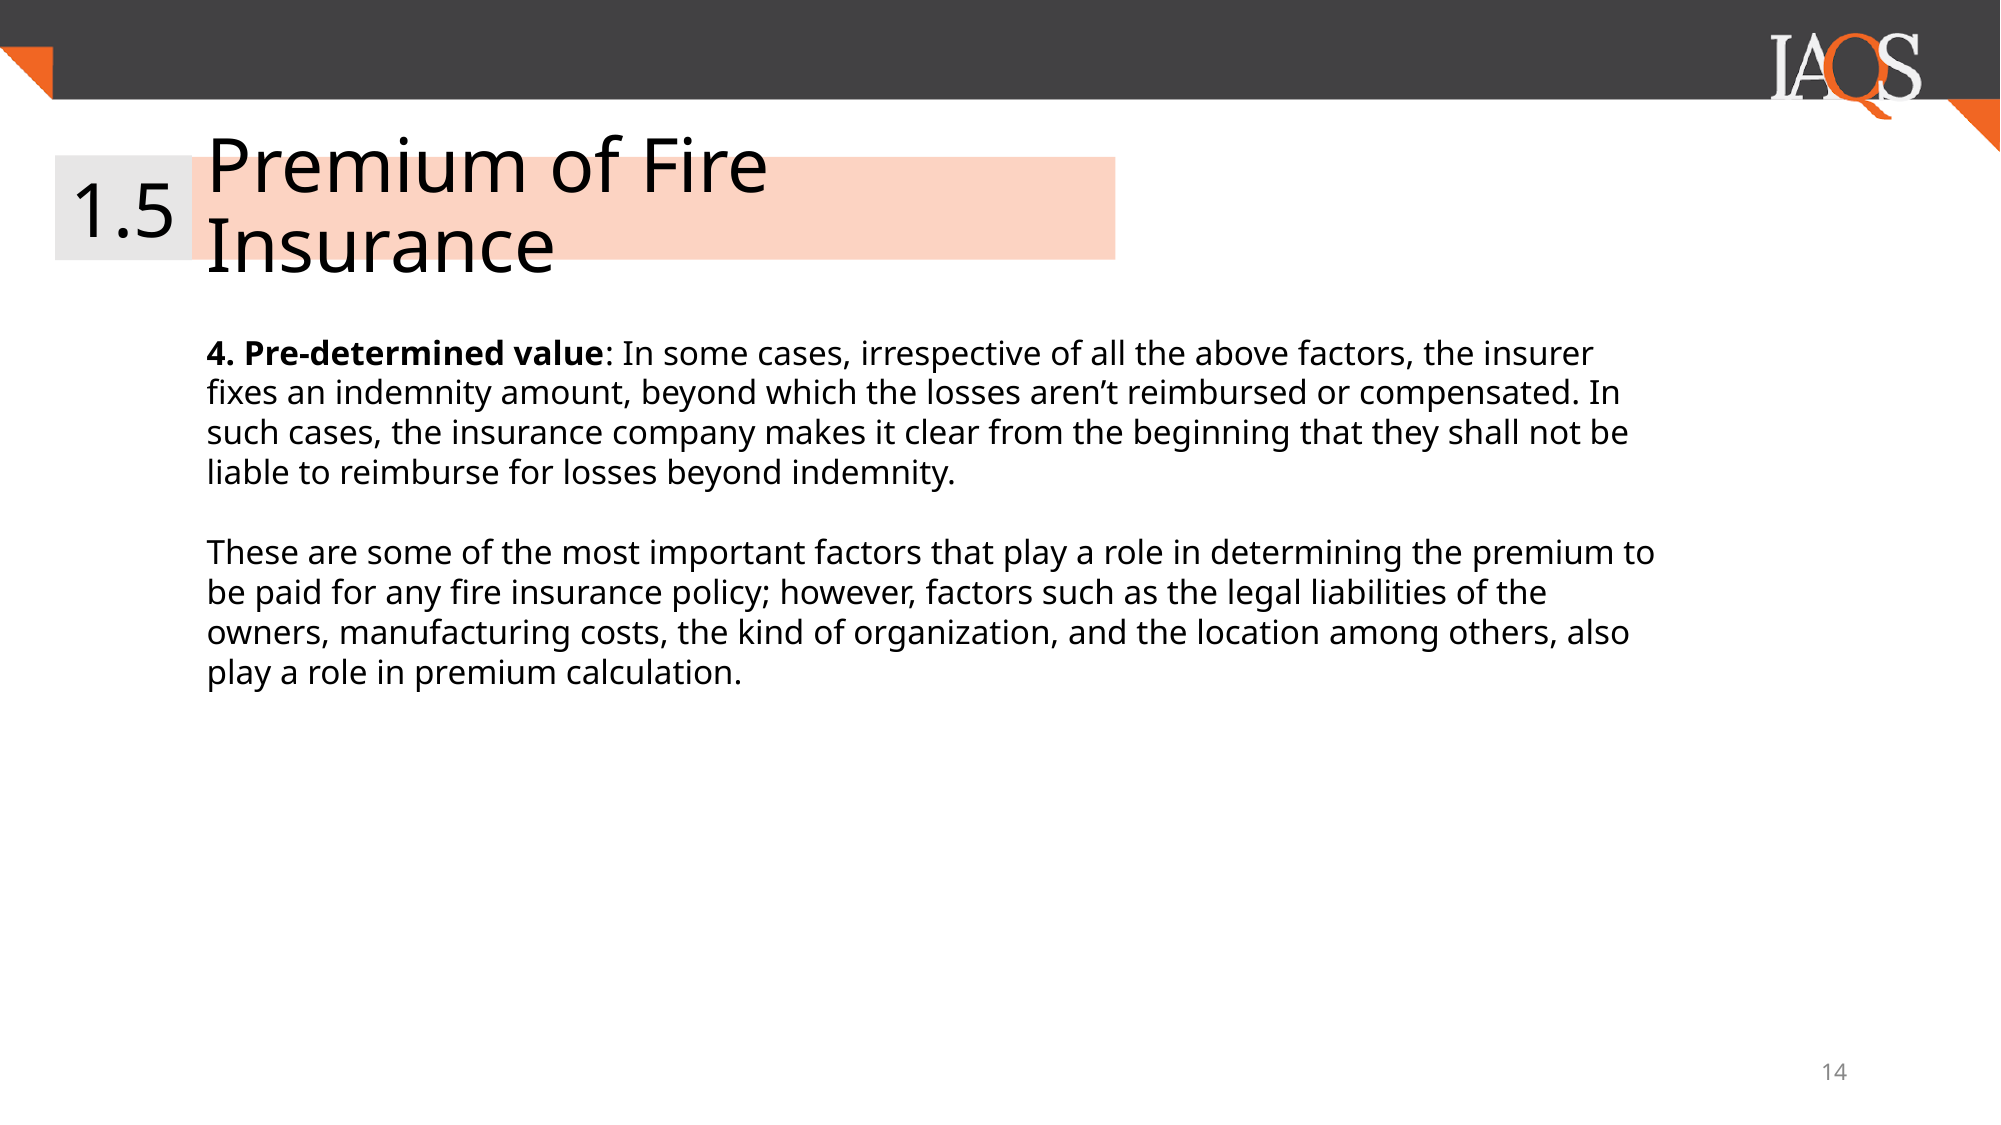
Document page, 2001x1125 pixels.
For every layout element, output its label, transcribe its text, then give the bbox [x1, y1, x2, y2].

text_box 4. Pre-determined value: In some cases, irrespective of all the above factors, the insurer fixes an indemnity amount, beyond which the losses aren’t reimbursed or compensated. In such cases, the insurance company makes it clear from the beginning that they shall not be liable to reimburse for losses beyond indemnity. These are some of the most important factors that play a role in determining the premium to be paid for any fire insurance policy; however, factors such as the legal liabilities of the owners, manufacturing costs, the kind of organization, and the location among others, also play a role in premium calculation. [191, 324, 1689, 779]
picture [0, 0, 2000, 152]
text_box 1.5 [55, 155, 192, 261]
slide_number ‹#› [1412, 1042, 1863, 1103]
title Premium of Fire Insurance [192, 156, 1116, 260]
